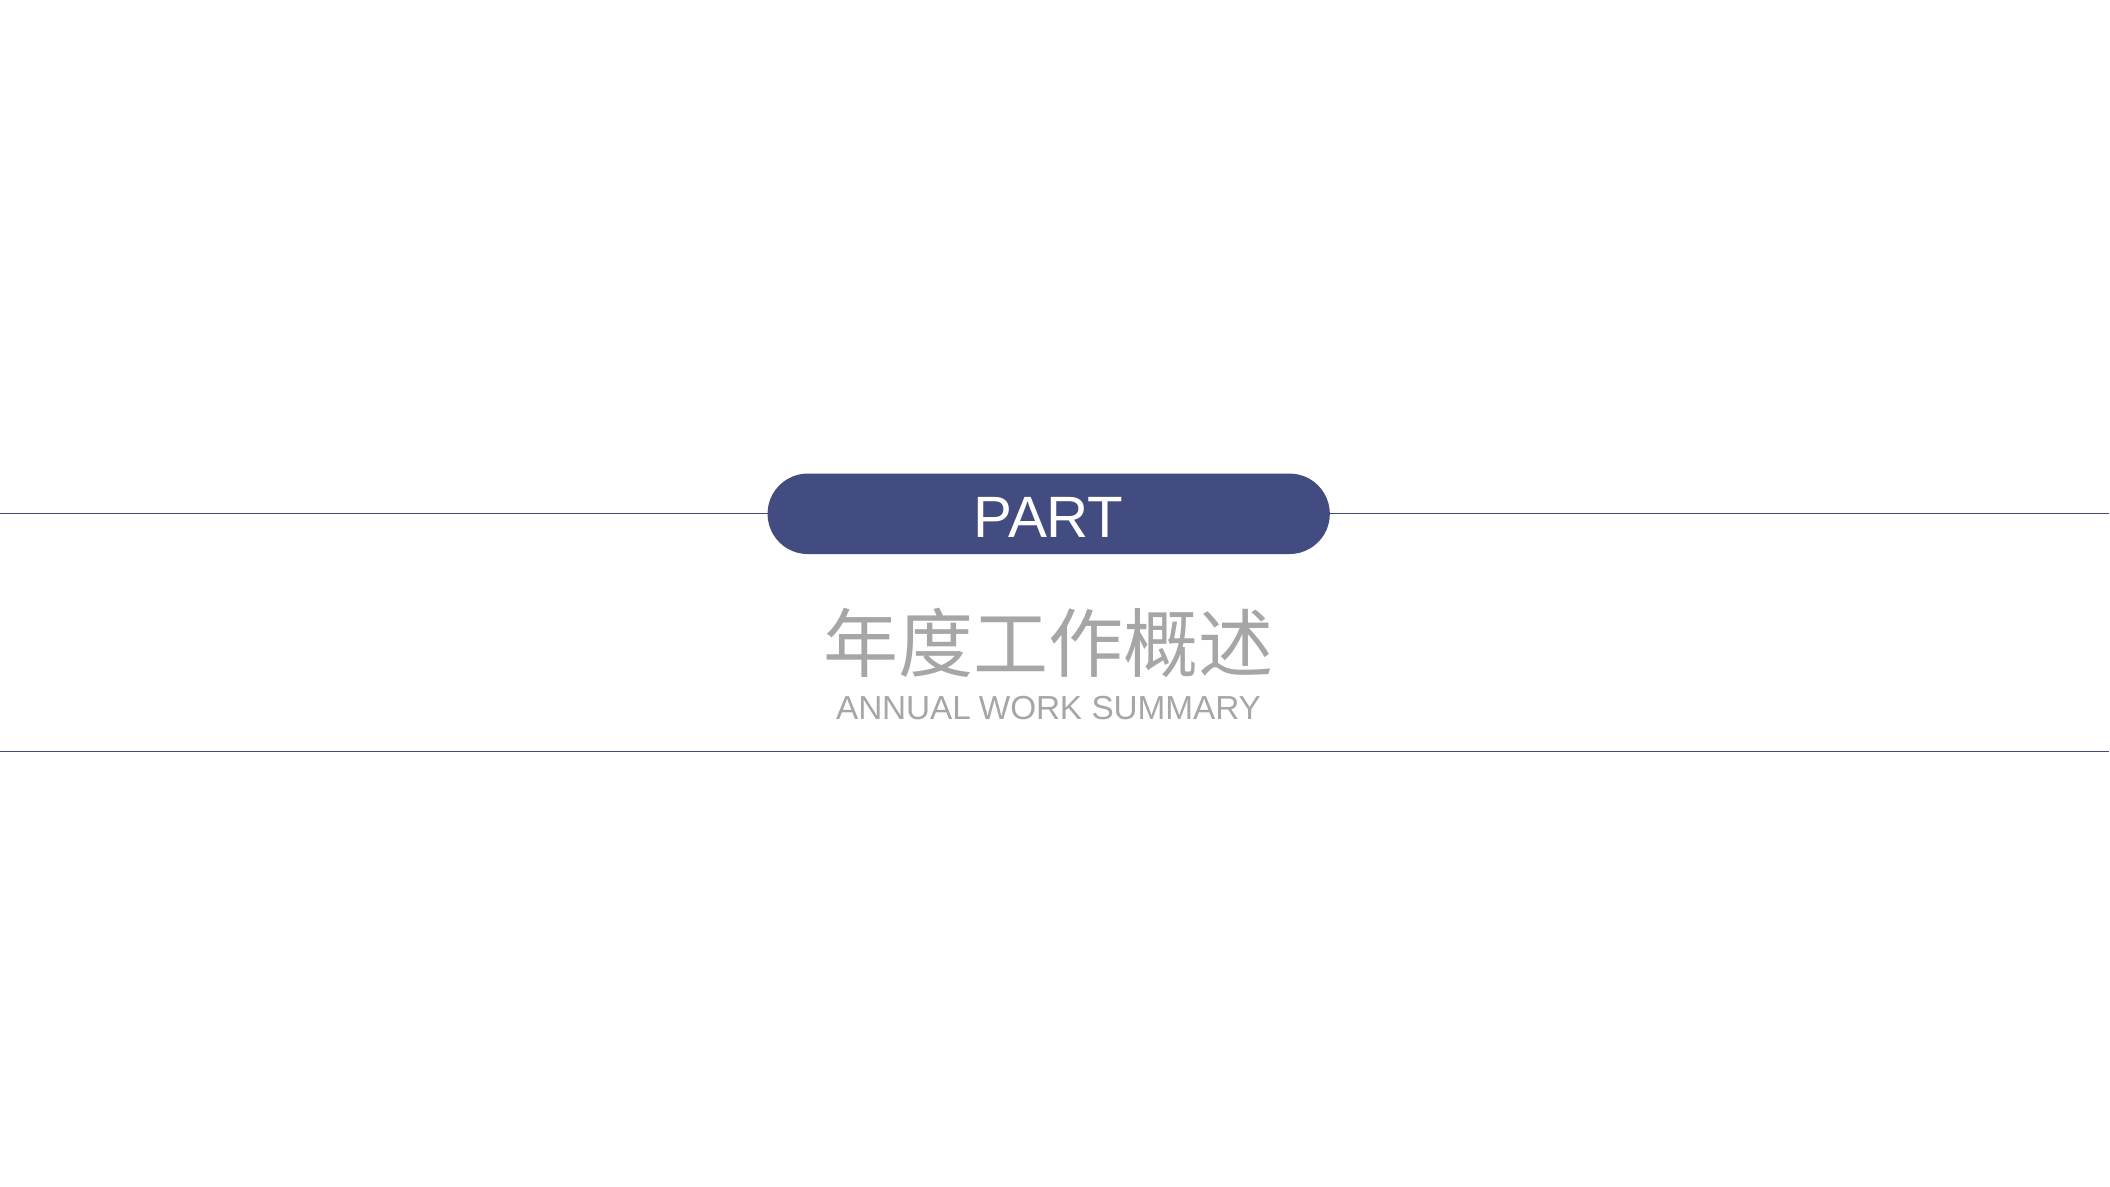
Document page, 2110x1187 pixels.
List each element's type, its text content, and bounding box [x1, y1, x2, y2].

text_box PART [767, 514, 1330, 555]
text_box PART [767, 473, 1330, 513]
